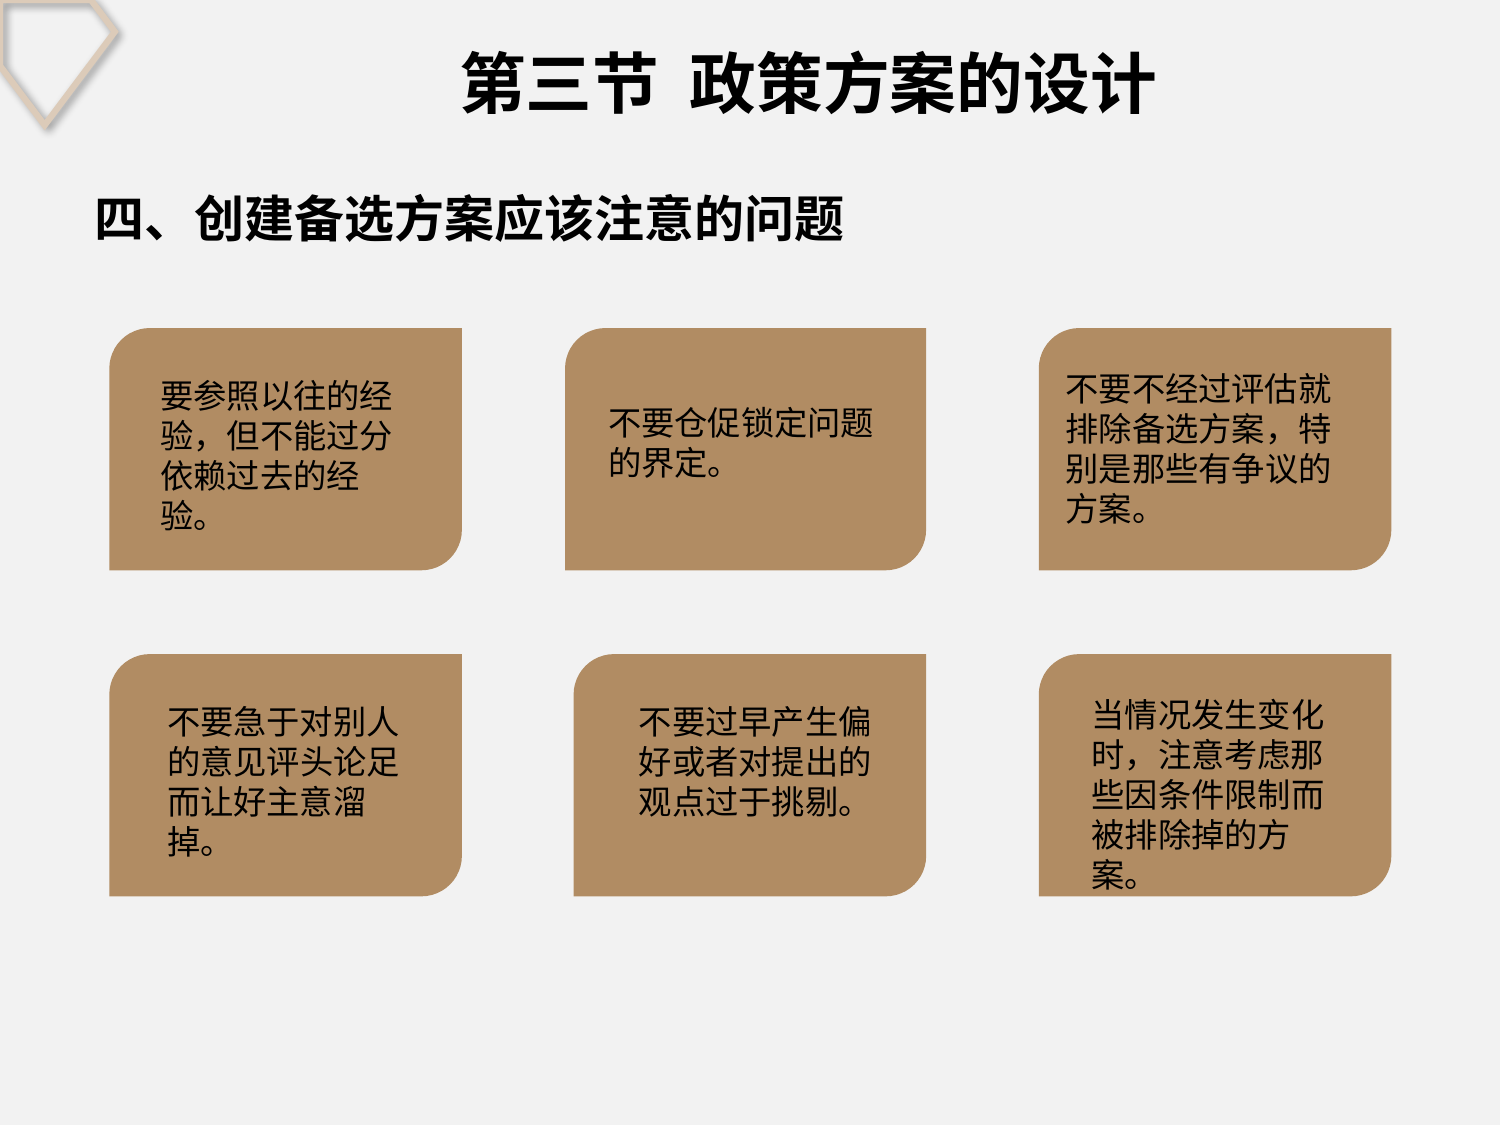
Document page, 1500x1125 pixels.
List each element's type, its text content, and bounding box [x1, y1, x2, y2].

text_box [1037, 652, 1393, 898]
text_box 不要仓促锁定问题的界定。 [593, 394, 908, 490]
text_box 不要过早产生偏好或者对提出的观点过于挑剔。 [624, 693, 901, 829]
text_box [0, 0, 1500, 1125]
text_box [564, 326, 928, 572]
text_box [572, 652, 928, 898]
text_box 不要急于对别人的意见评头论足而让好主意溜掉。 [152, 693, 435, 869]
text_box [108, 326, 463, 572]
text_box 当情况发生变化时，注意考虑那些因条件限制而被排除掉的方案。 [1076, 686, 1354, 902]
text_box 四、创建备选方案应该注意的问题 [79, 180, 958, 255]
text_box 不要不经过评估就排除备选方案，特别是那些有争议的方案。 [1050, 360, 1380, 536]
text_box [108, 652, 463, 898]
text_box [0, 0, 117, 127]
text_box [1037, 326, 1393, 572]
text_box 第三节 政策方案的设计 [159, 16, 1457, 157]
text_box 要参照以往的经验，但不能过分依赖过去的经验。 [145, 367, 426, 543]
